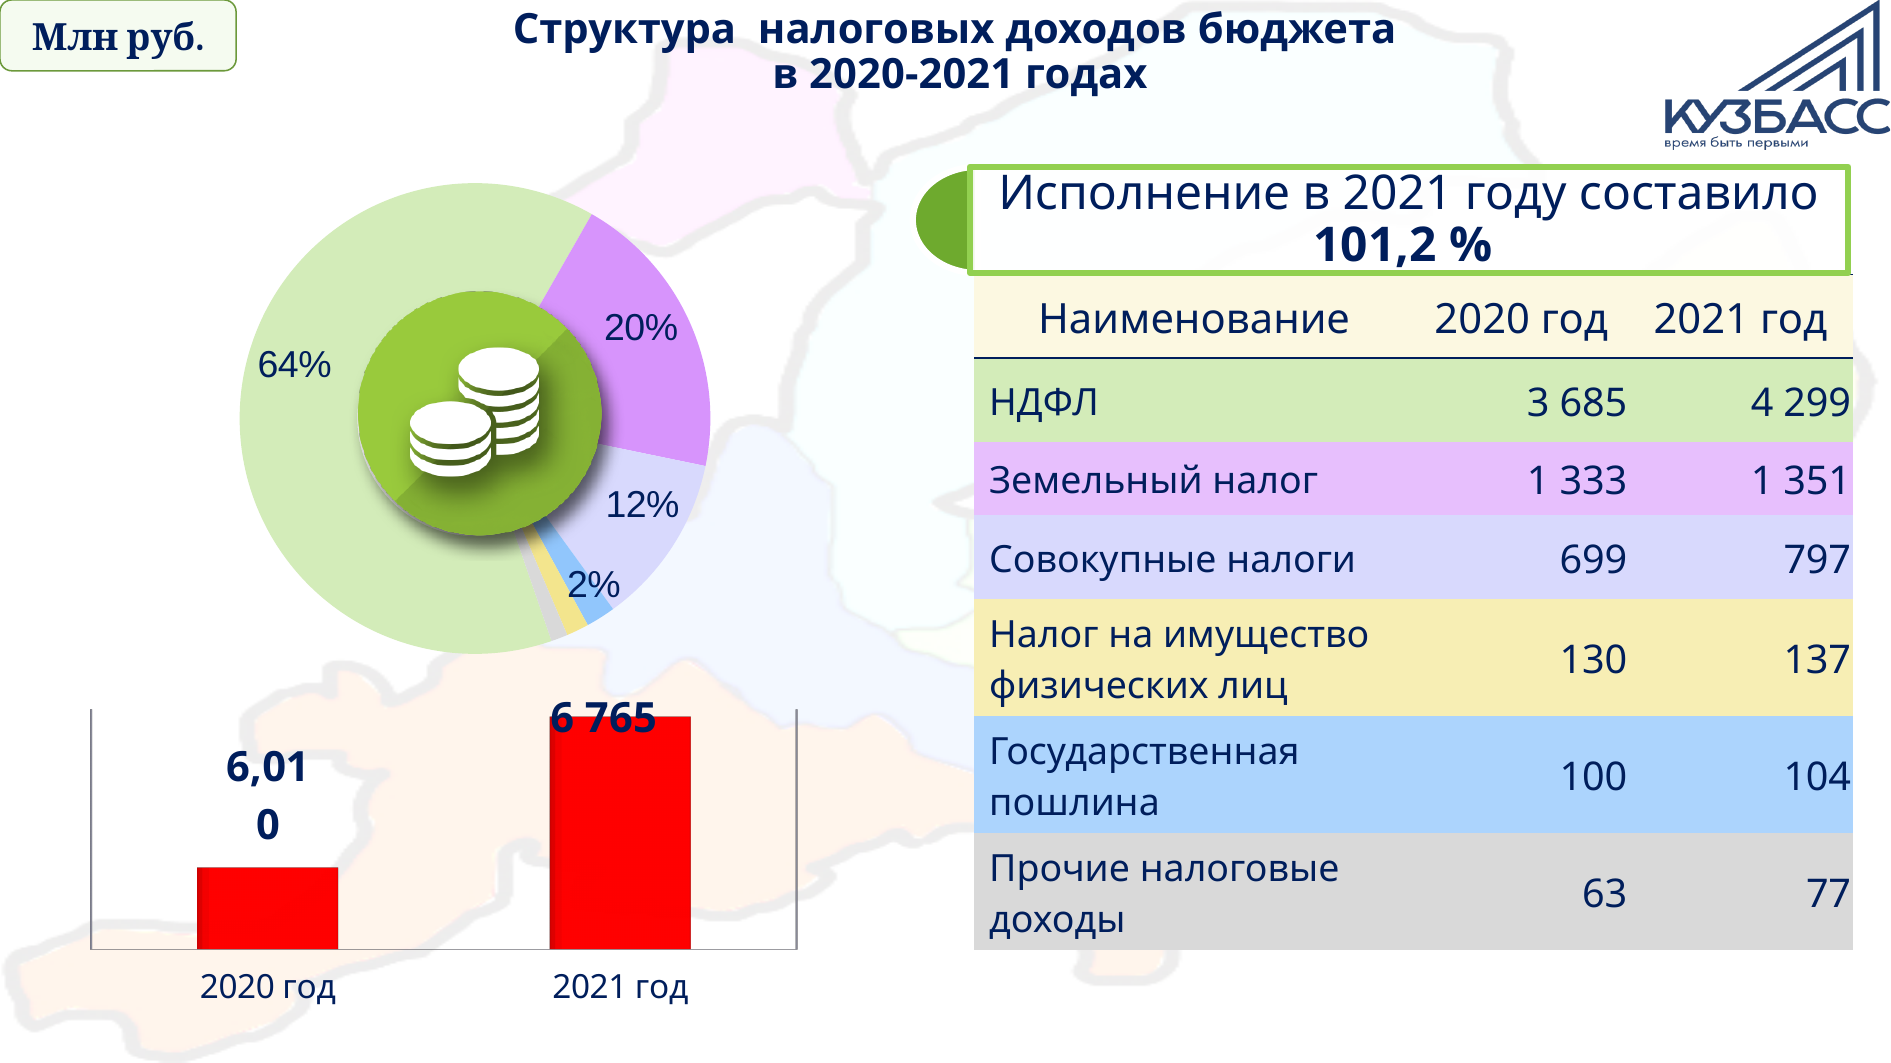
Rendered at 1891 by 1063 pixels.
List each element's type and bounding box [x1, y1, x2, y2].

text_box [918, 166, 1851, 274]
chart [28, 110, 990, 1021]
picture [0, 0, 1891, 1063]
